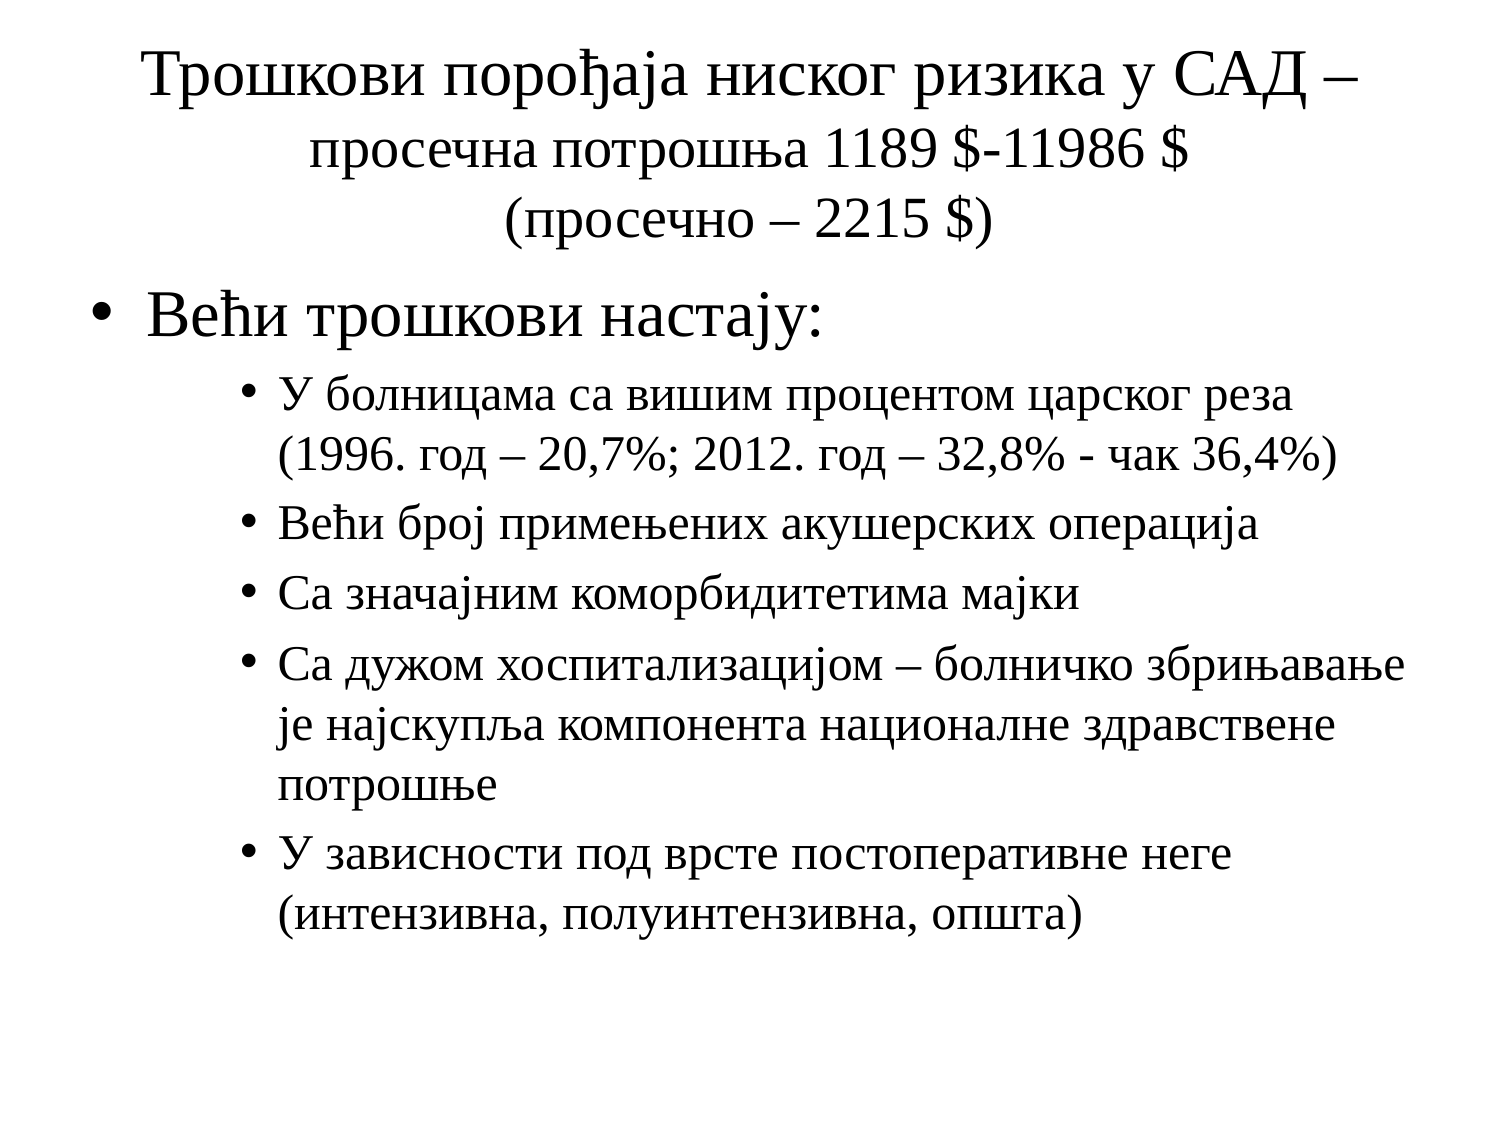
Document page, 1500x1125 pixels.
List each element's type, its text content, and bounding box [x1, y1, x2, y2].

list Већи трошкови настају: У болницама са вишим процентом царског реза (1996. год – 20,7%; 2012. год – 32,8% - чак 36,4%) Већи број примењених акушерских операција Са значајним коморбидитетима мајки Са дужом хоспитализацијом – болничко збрињавање је најскупља компонента националне здравствене потрошње У зависности под врсте постоперативне неге (интензивна, полуинтензивна, општа) [75, 262, 1425, 1005]
title Трошкови порођаја ниског ризика у САД – просечна потрошња 1189 $-11986 $ (просечно – 2215 $) [75, 45, 1425, 233]
